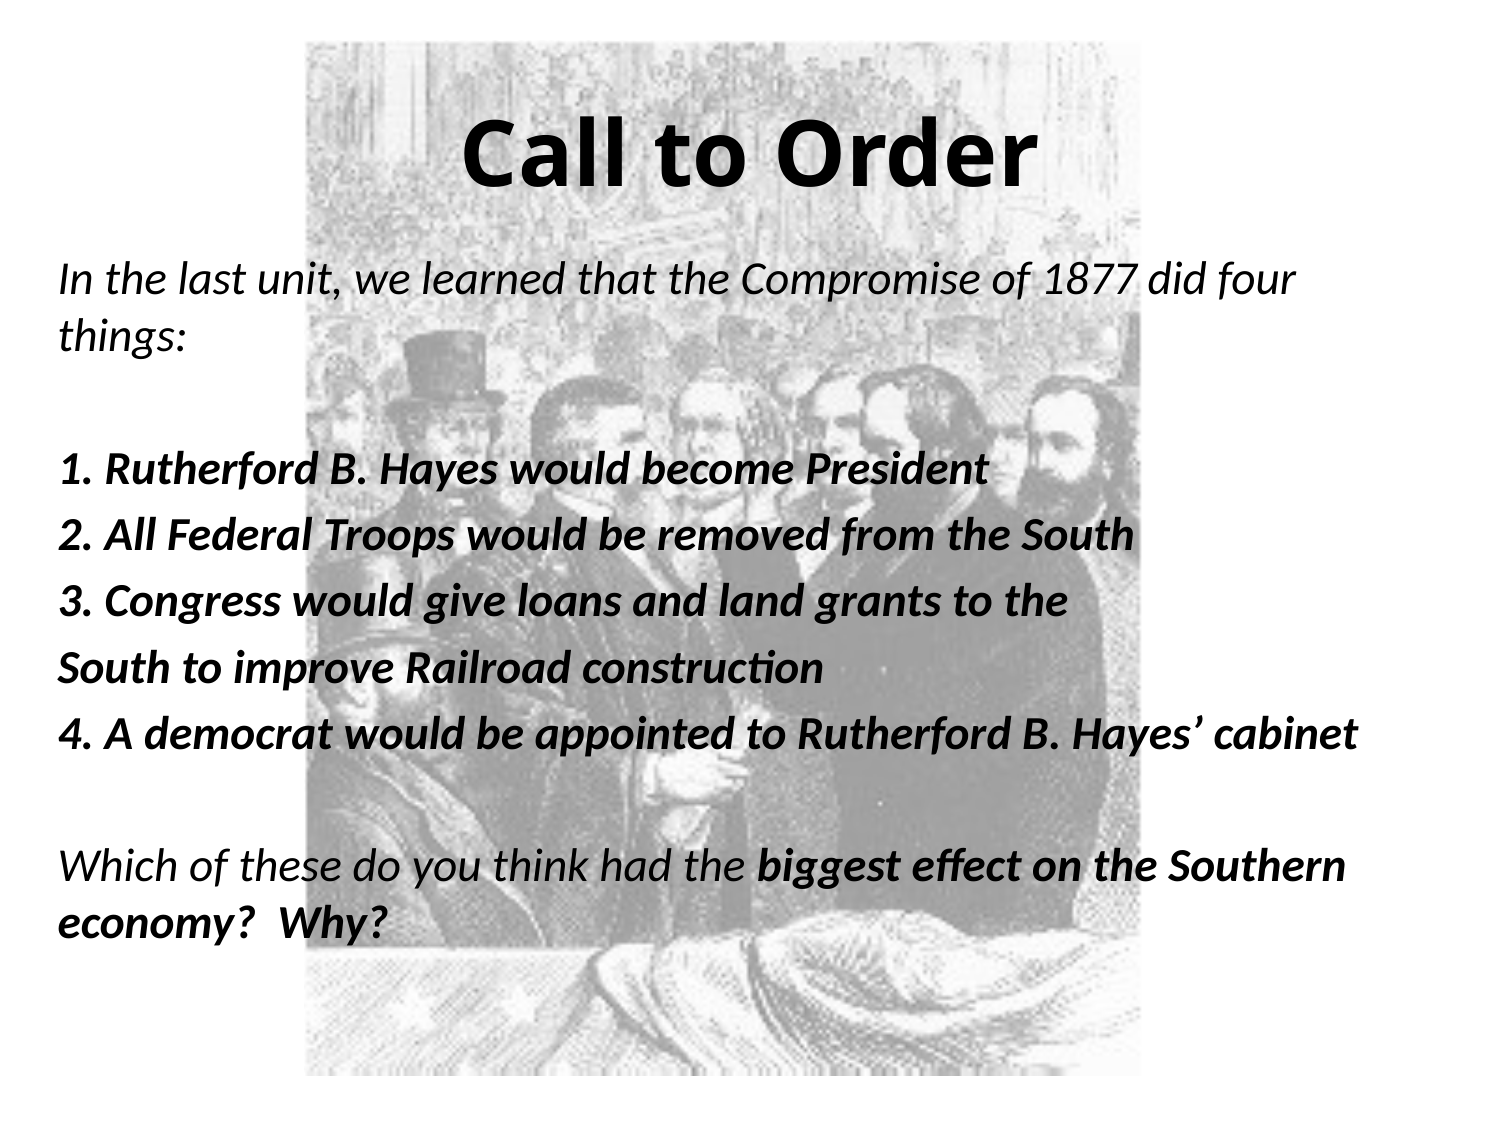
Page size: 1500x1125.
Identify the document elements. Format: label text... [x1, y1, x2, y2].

subtitle In the last unit, we learned that the Compromise of 1877 did four things: 1. Rutherford B. Hayes would become President 2. All Federal Troops would be removed from the South 3. Congress would give loans and land grants to the South to improve Railroad construction 4. A democrat would be appointed to Rutherford B. Hayes’ cabinet Which of these do you think had the biggest effect on the Southern economy? Why? [42, 240, 298, 1022]
picture [303, 40, 1150, 1077]
subtitle In the last unit, we learned that the Compromise of 1877 did four things: 1. Rutherford B. Hayes would become President 2. All Federal Troops would be removed from the South 3. Congress would give loans and land grants to the South to improve Railroad construction 4. A democrat would be appointed to Rutherford B. Hayes’ cabinet Which of these do you think had the biggest effect on the Southern economy? Why? [1154, 240, 1388, 1022]
title Call to Order [112, 29, 1388, 240]
